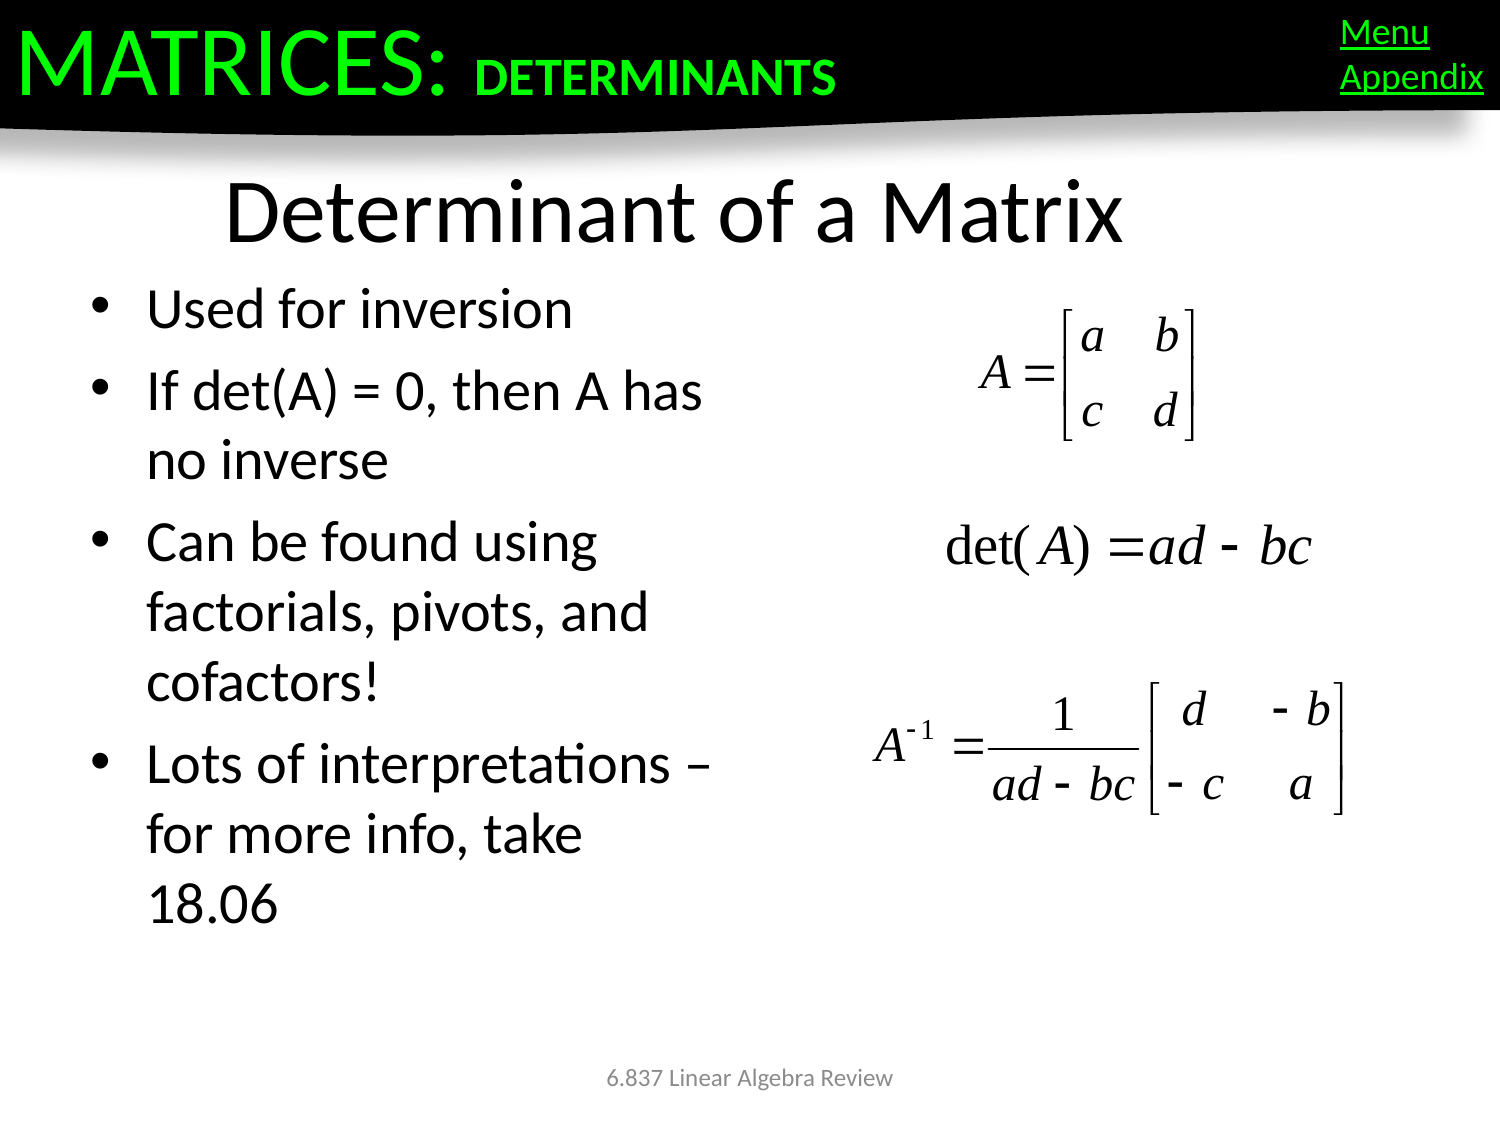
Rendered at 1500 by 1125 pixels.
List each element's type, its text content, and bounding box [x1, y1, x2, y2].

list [969, 301, 1213, 451]
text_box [863, 674, 1363, 824]
title Determinant of a Matrix [0, 152, 1350, 300]
list Used for inversion If det(A) = 0, then A has no inverse Can be found using factorials, pivots, and cofactors! Lots of interpretations – for more info, take 18.06 [75, 262, 738, 1005]
text_box MATRICES: DETERMINANTS [0, 0, 1500, 138]
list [937, 512, 1326, 589]
footer 6.837 Linear Algebra Review [75, 1050, 1425, 1103]
text_box Menu Appendix [1324, 0, 1499, 105]
